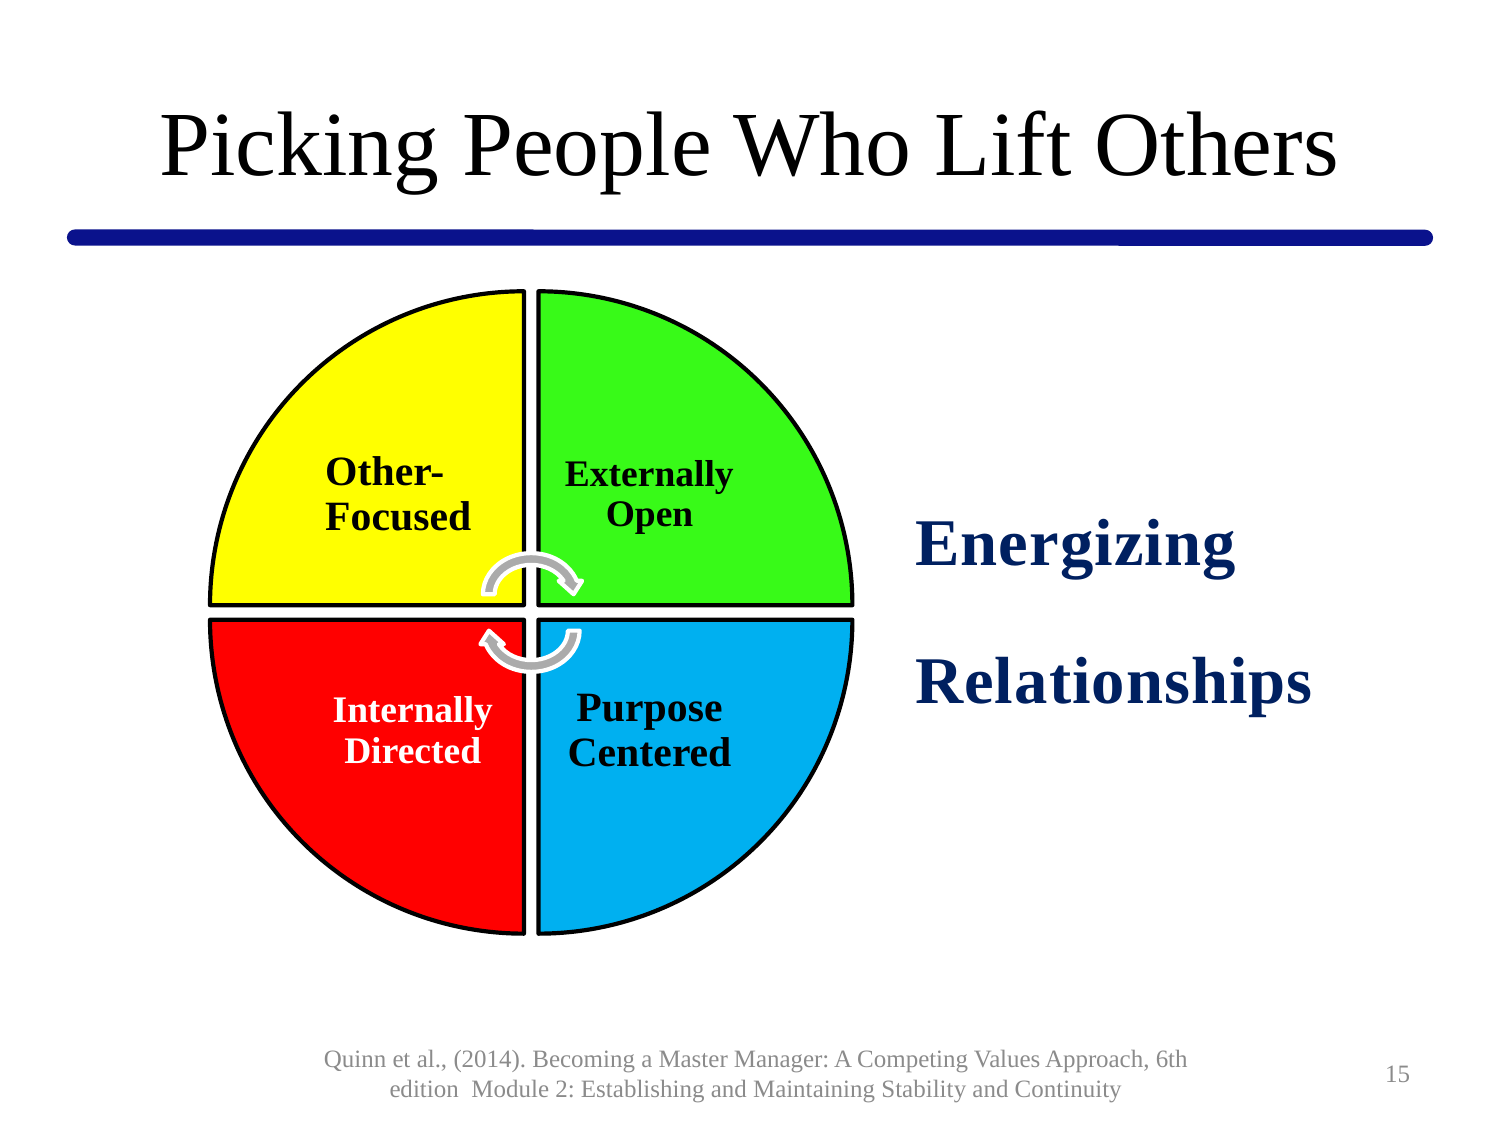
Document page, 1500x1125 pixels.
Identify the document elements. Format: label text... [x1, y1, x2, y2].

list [49, 249, 1013, 976]
footer Quinn et al., (2014). Becoming a Master Manager: A Competing Values Approach, 6th edition Module 2: Establishing and Maintaining Stability and Continuity [287, 1042, 1074, 1103]
text_box Relationships [1016, 628, 1405, 724]
slide_number 15 [1074, 1042, 1425, 1103]
text_box Energizing [1016, 491, 1388, 587]
title Picking People Who Lift Others [75, 45, 1425, 233]
